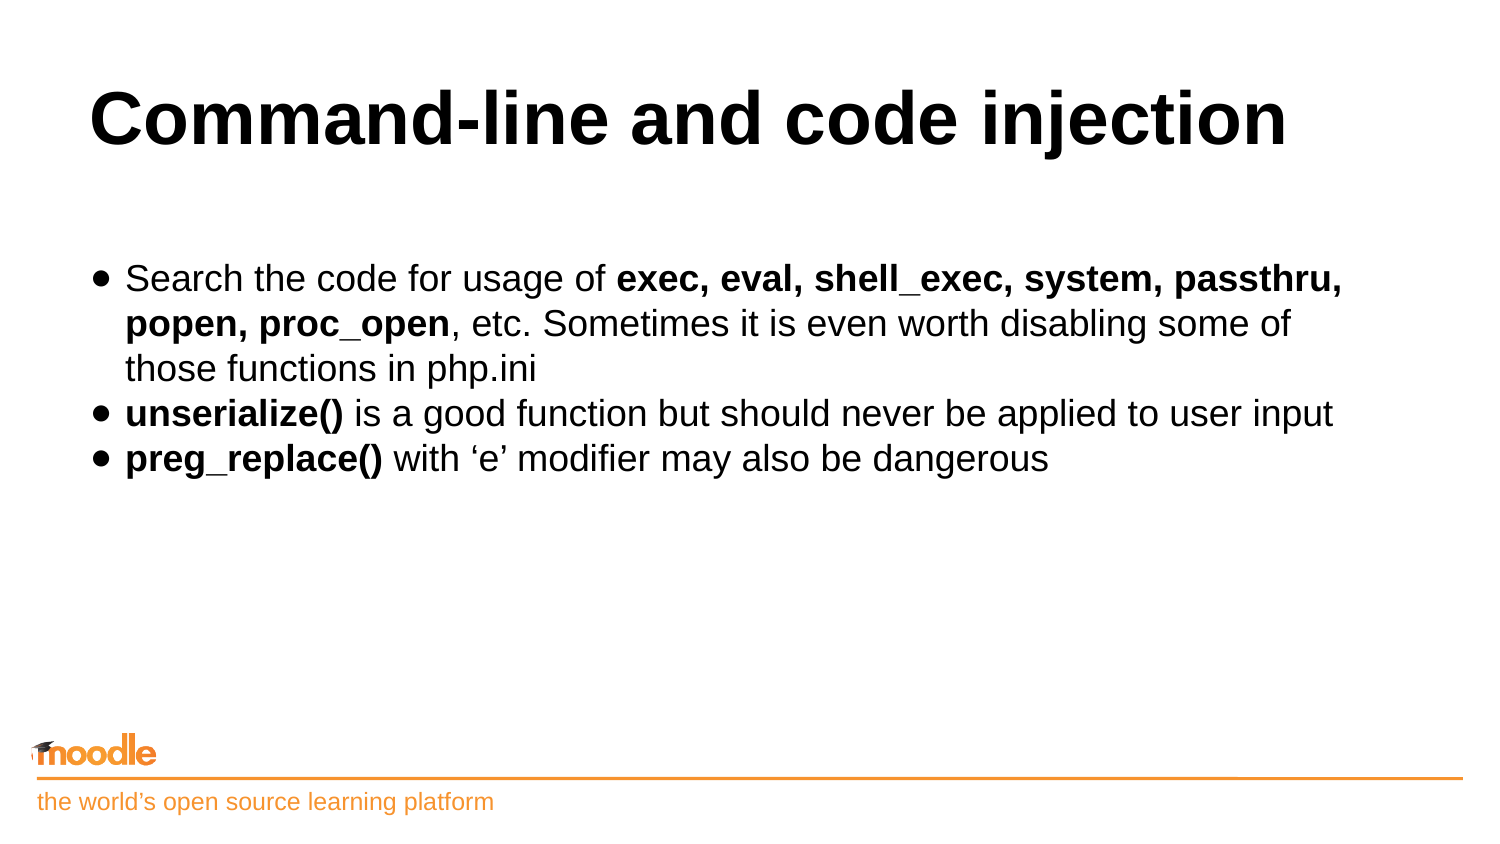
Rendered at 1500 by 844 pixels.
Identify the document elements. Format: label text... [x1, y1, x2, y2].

text_box Search the code for usage of exec, eval, shell_exec, system, passthru, popen, proc_open, etc. Sometimes it is even worth disabling some of those functions in php.ini unserialize() is a good function but should never be applied to user input preg_replace() with ‘e’ modifier may also be dangerous [74, 238, 1371, 714]
picture [30, 733, 157, 771]
text_box Command-line and code injection [75, 33, 1425, 175]
text_box the world’s open source learning platform [22, 765, 550, 831]
